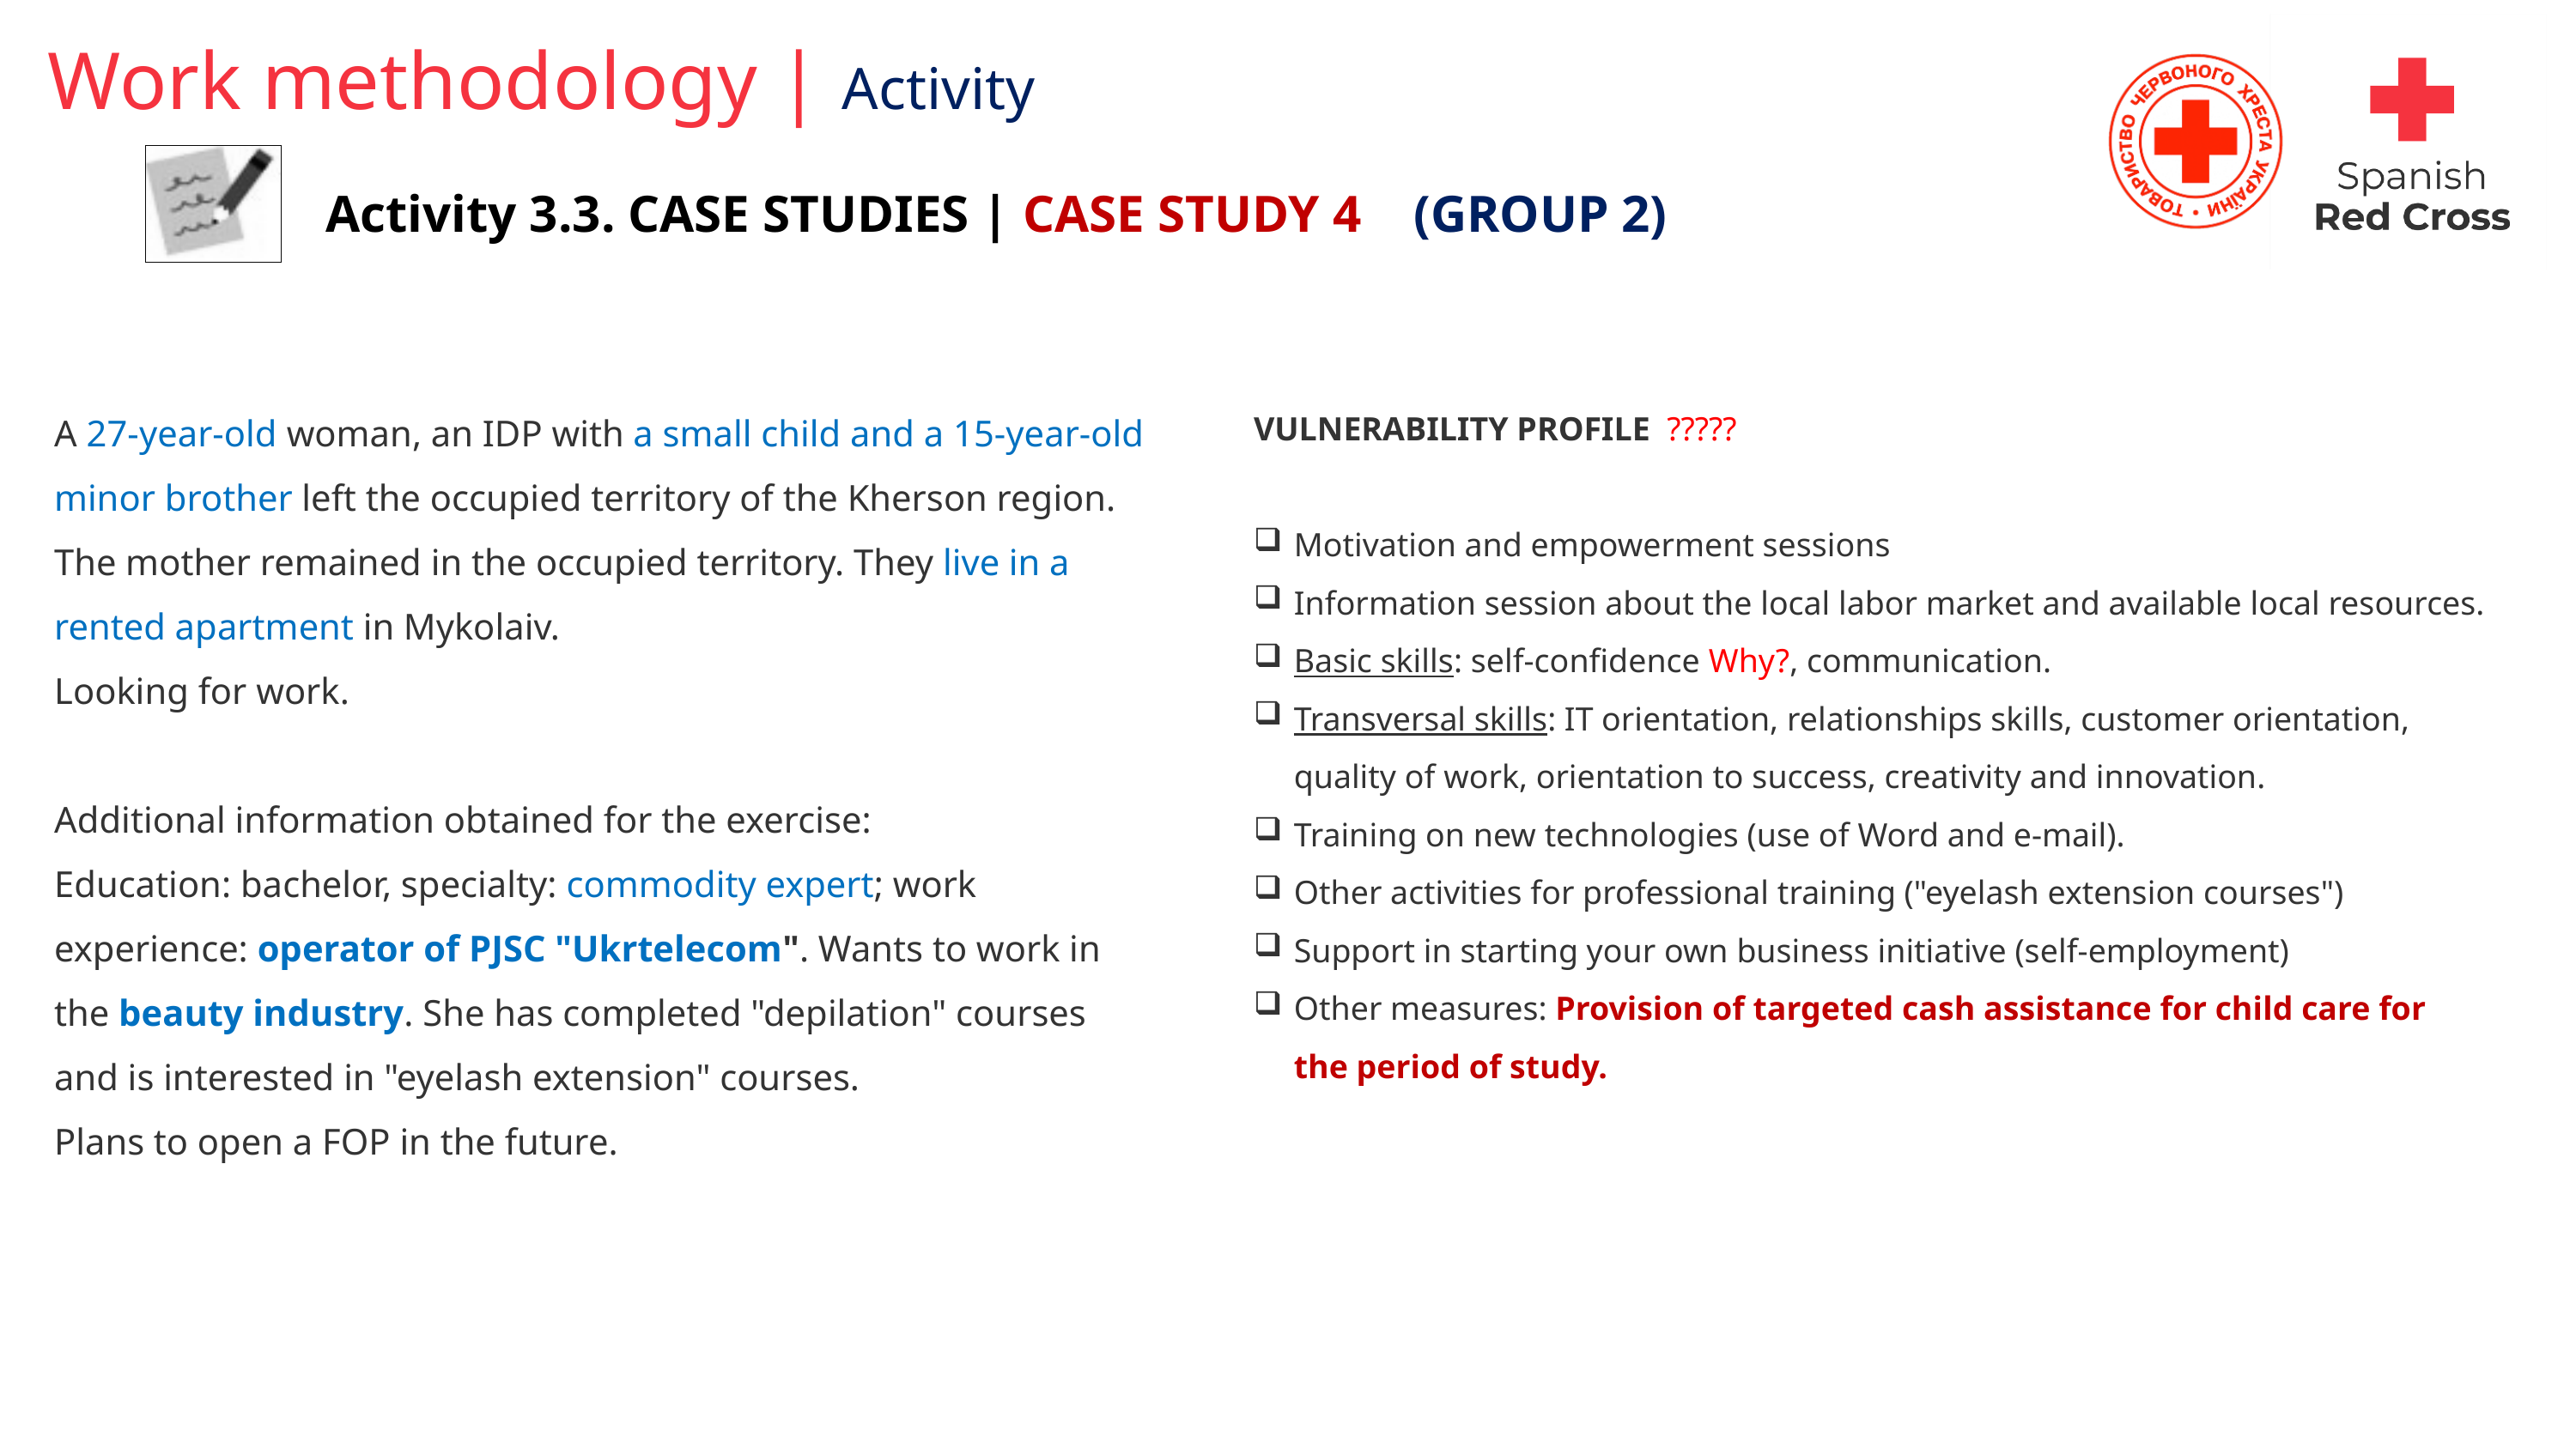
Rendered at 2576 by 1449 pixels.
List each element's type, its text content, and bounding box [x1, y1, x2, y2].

text_box VULNERABILITY PROFILE ????? Motivation and empowerment sessions Information session about the local labor market and available local resources. Basic skills: self-confidence Why?, communication. Transversal skills: IT orientation, relationships skills, customer orientation, quality of work, orientation to success, creativity and innovation. Training on new technologies (use of Word and e-mail). Other activities for professional training ("eyelash extension courses") Support in starting your own business initiative (self-employment) Other measures: Provision of targeted cash assistance for child care for the period of study. [1241, 383, 2500, 1091]
text_box [75, 372, 1238, 467]
text_box A 27-year-old woman, an IDP with a small child and a 15-year-old minor brother left the occupied territory of the Kherson region. The mother remained in the occupied territory. They live in a rented apartment in Mykolaiv. Looking for work. Additional information obtained for the exercise: Education: bachelor, specialty: commodity expert; work experience: operator of PJSC "Ukrtelecom". Wants to work in the beauty industry. She has completed "depilation" courses and is interested in "eyelash extension" courses. Plans to open a FOP in the future. [41, 383, 1163, 1168]
text_box Activity 3.3. CASE STUDIES | CASE STUDY 4 (GROUP 2) [313, 145, 2263, 249]
picture [2100, 3, 2547, 281]
text_box Work methodology | Activity [41, 24, 1893, 132]
picture [145, 145, 282, 264]
